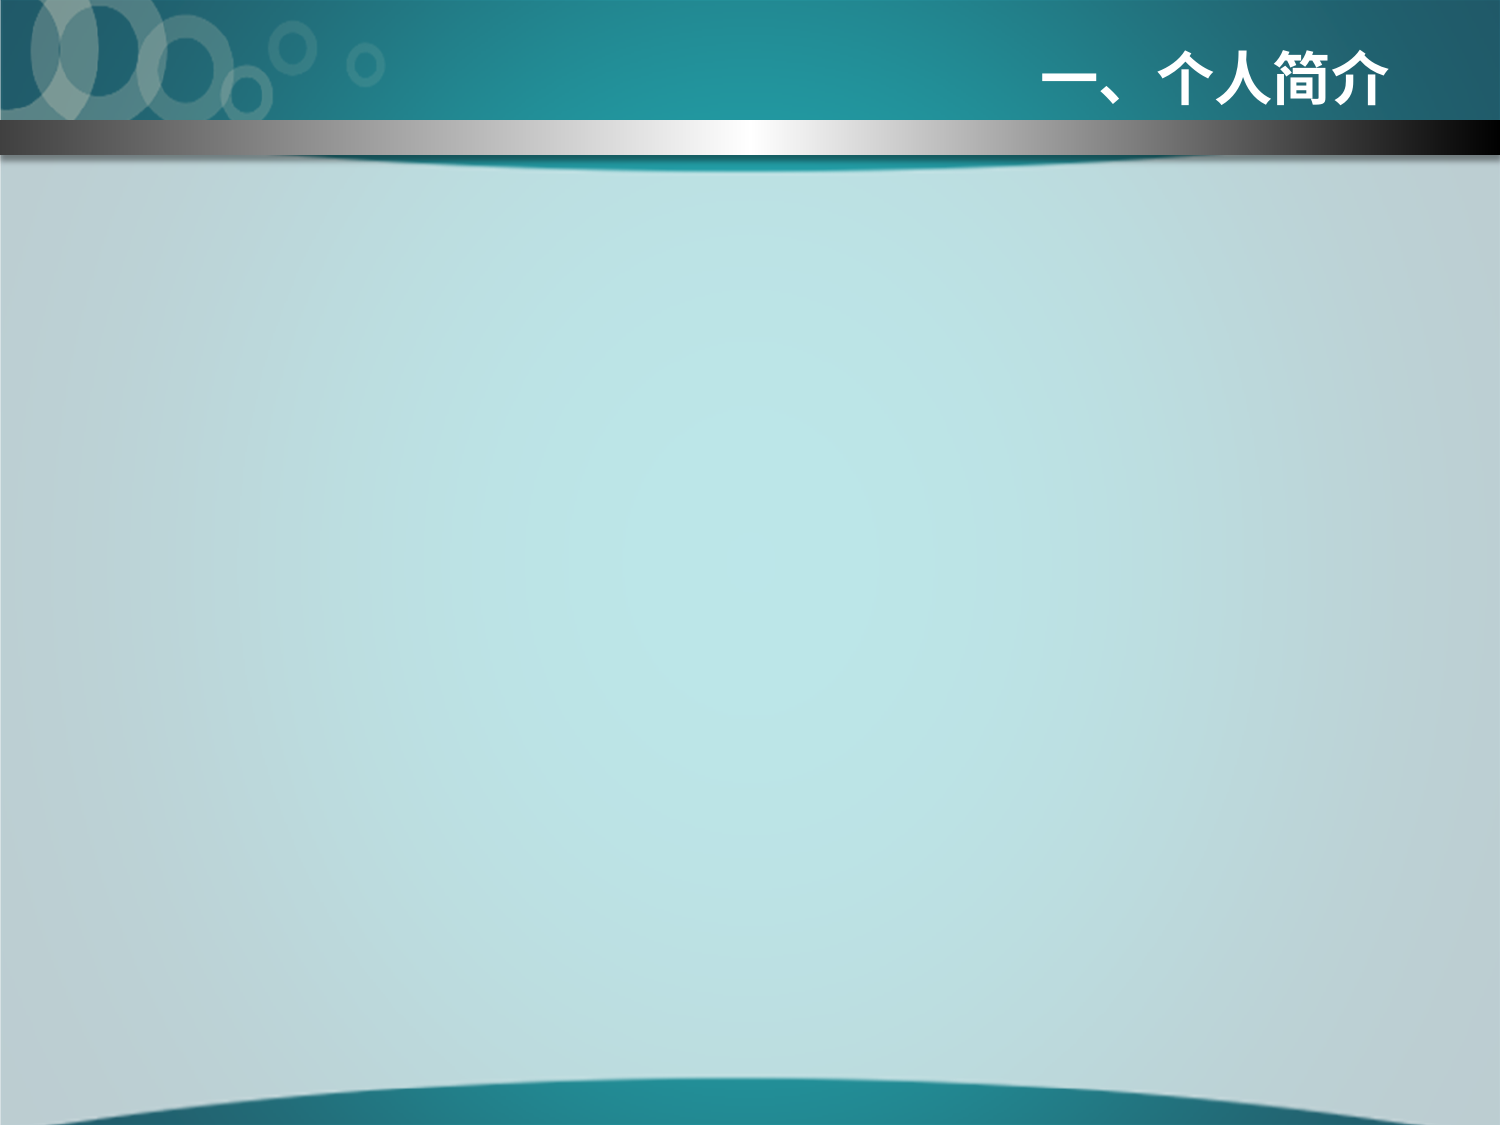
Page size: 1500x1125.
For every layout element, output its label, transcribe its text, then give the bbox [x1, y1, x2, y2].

text_box 一、个人简介 [1025, 35, 1405, 120]
text_box [0, 91, 1282, 167]
picture [0, 0, 1500, 1125]
